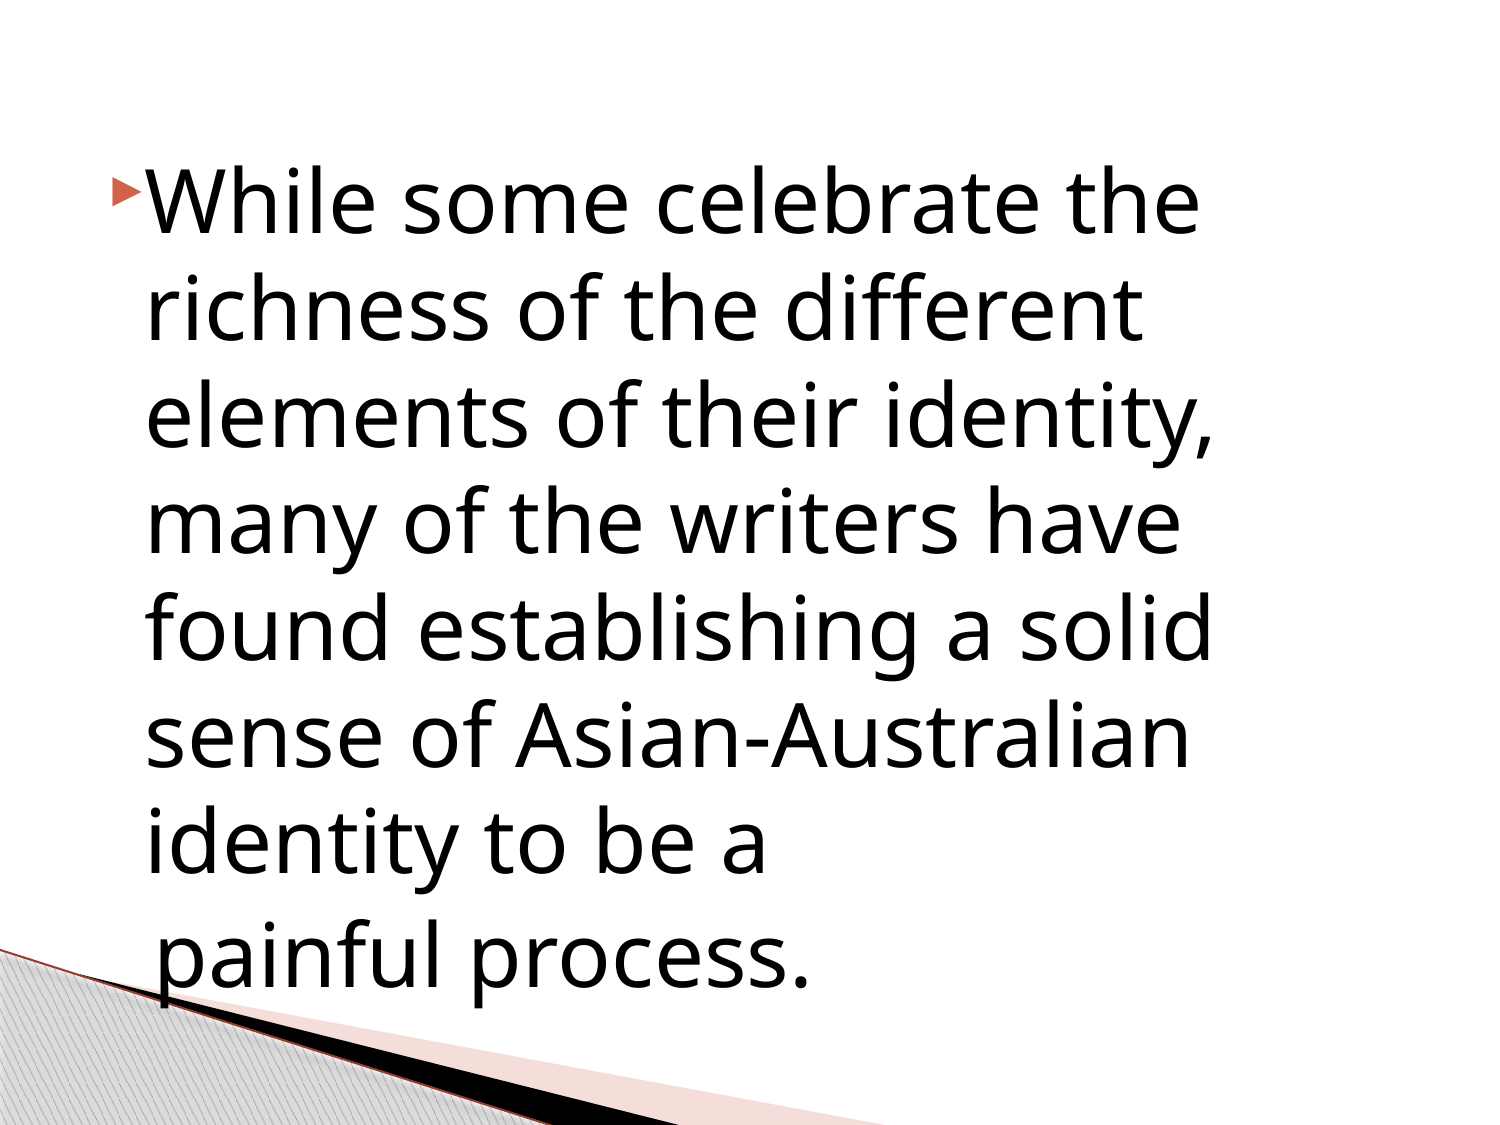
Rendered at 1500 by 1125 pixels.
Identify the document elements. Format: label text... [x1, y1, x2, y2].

list While some celebrate the richness of the different elements of their identity, many of the writers have found establishing a solid sense of Asian-Australian identity to be a painful process. [76, 137, 1427, 1021]
